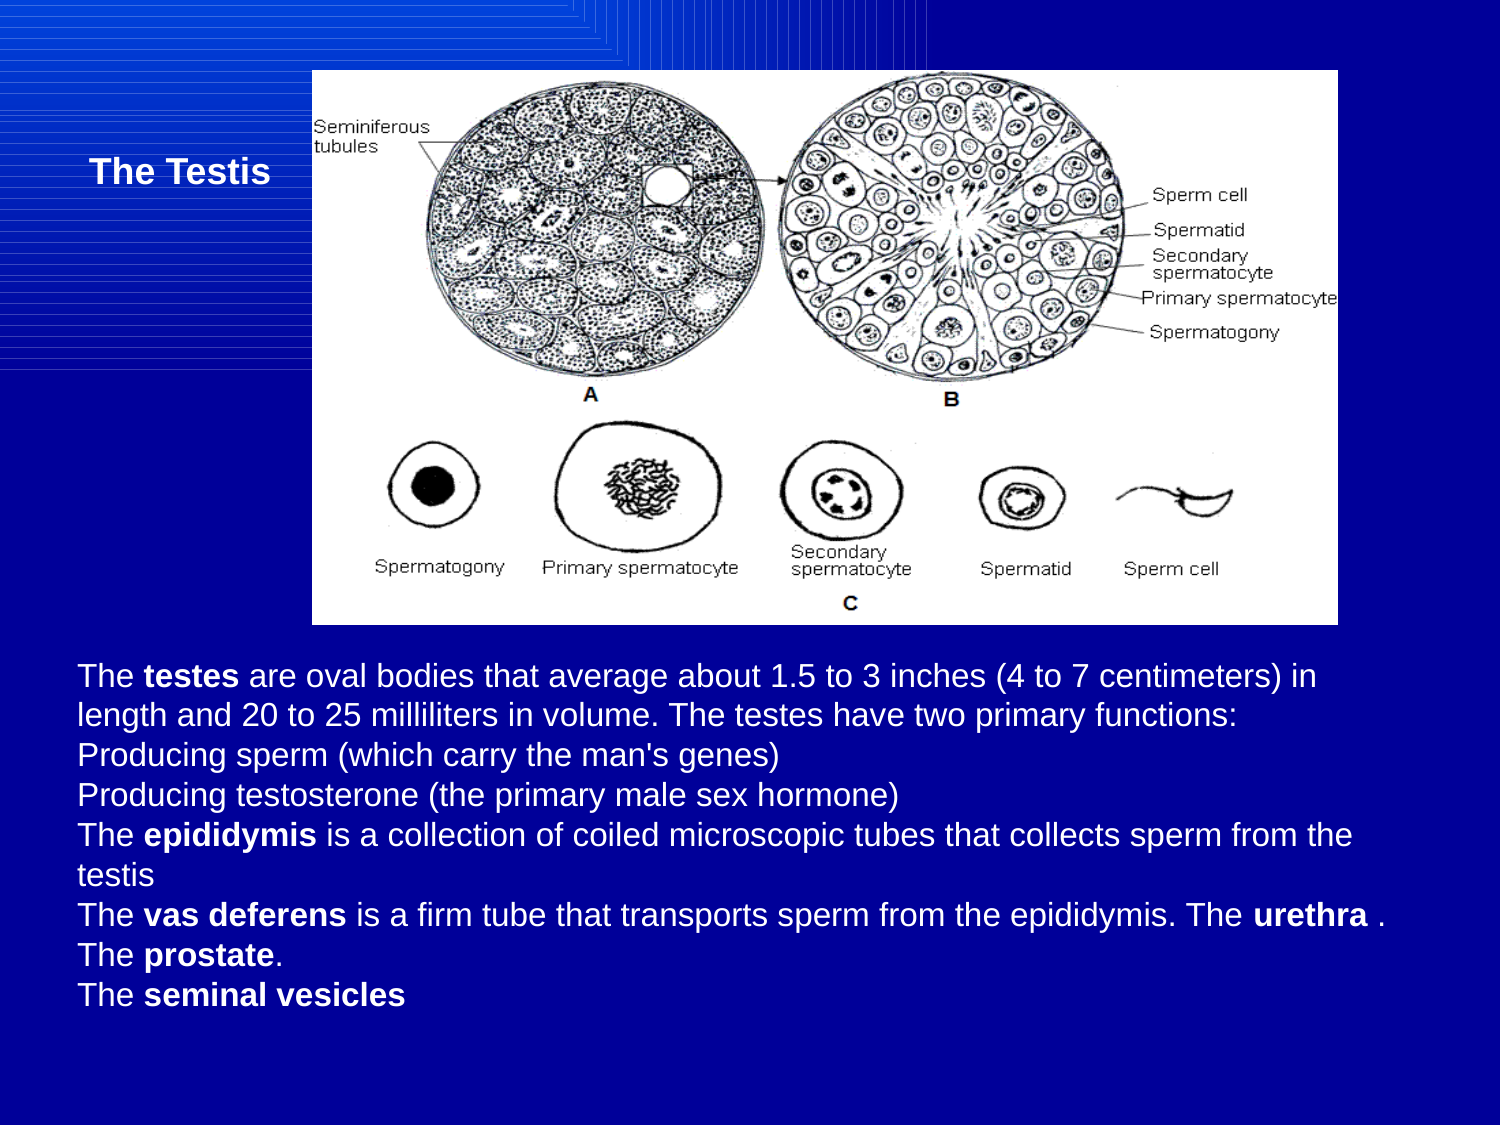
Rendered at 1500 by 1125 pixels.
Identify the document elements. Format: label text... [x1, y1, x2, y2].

picture [312, 70, 1338, 626]
text_box The testes are oval bodies that average about 1.5 to 3 inches (4 to 7 centimeters) in length and 20 to 25 milliliters in volume. The testes have two primary functions: Producing sperm (which carry the man's genes) Producing testosterone (the primary male sex hormone) The epididymis is a collection of coiled microscopic tubes that collects sperm from the testis The vas deferens is a firm tube that transports sperm from the epididymis. The urethra . The prostate. The seminal vesicles [62, 646, 1430, 1021]
text_box The Testis [74, 139, 287, 200]
